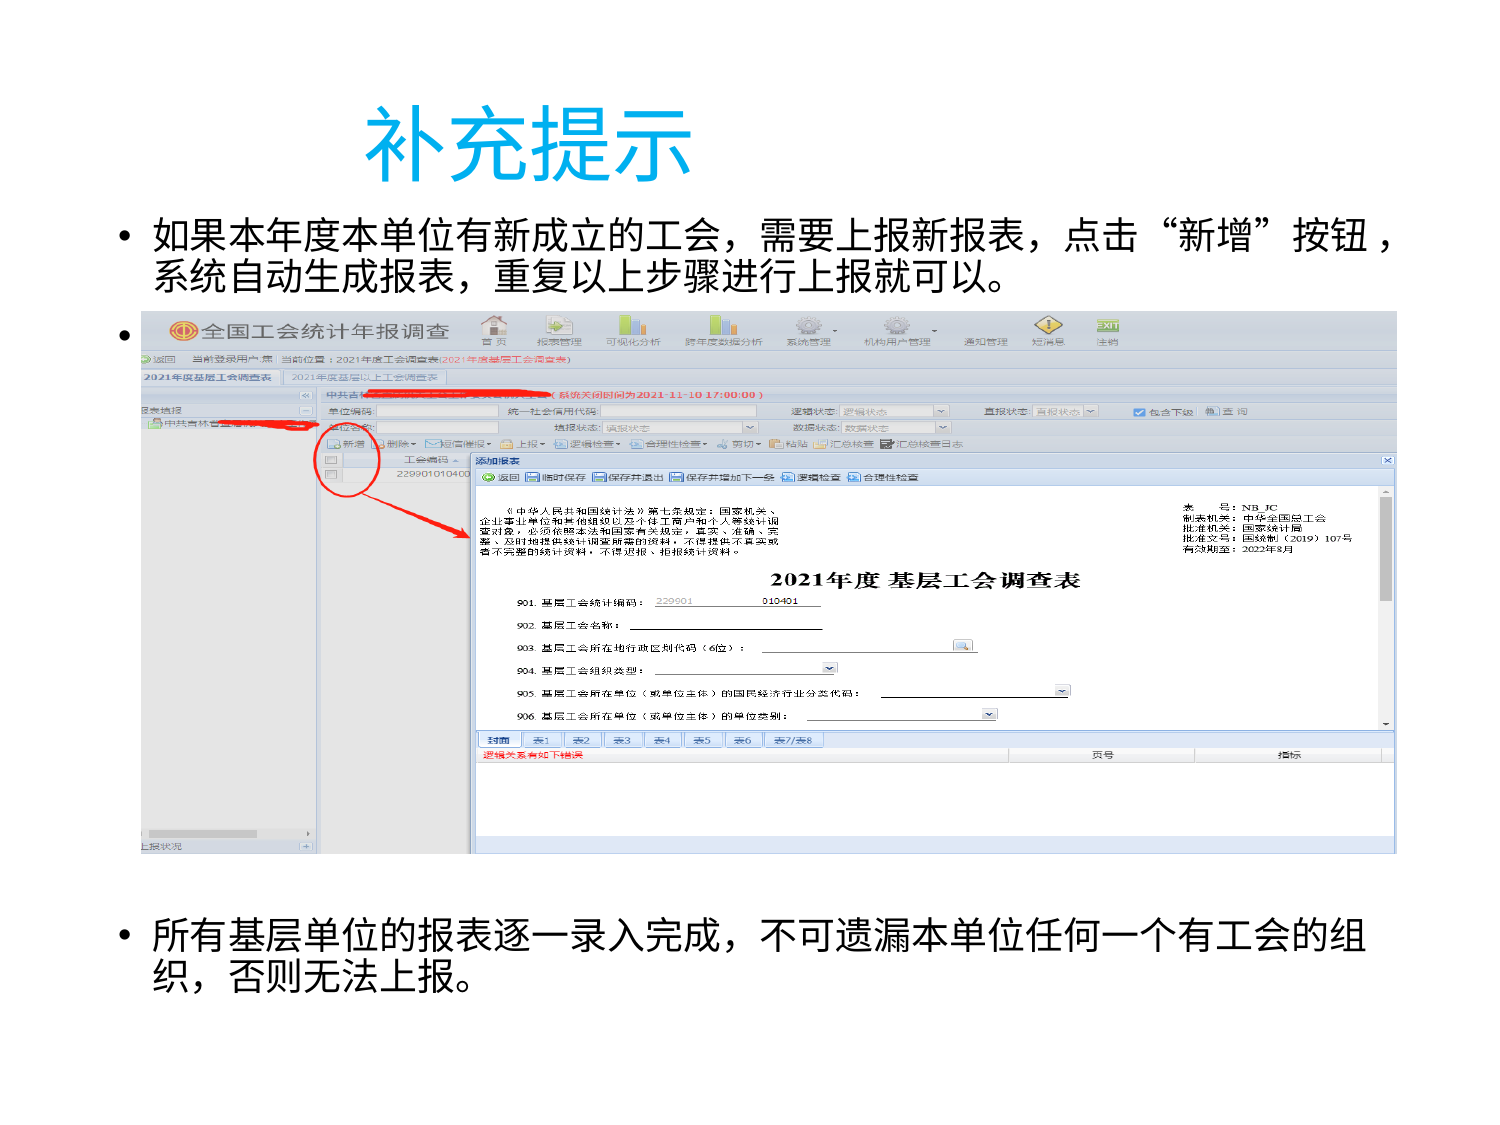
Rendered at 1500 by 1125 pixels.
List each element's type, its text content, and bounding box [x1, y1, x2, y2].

list 如果本年度本单位有新成立的工会，需要上报新报表，点击“新增”按钮 ，系统自动生成报表，重复以上步骤进行上报就可以。 所有基层单位的报表逐一录入完成，不可遗漏本单位任何一个有工会的组织，否则无法上报。 [103, 209, 1397, 1014]
title 补充提示 [103, 39, 1397, 209]
picture [141, 311, 1397, 854]
